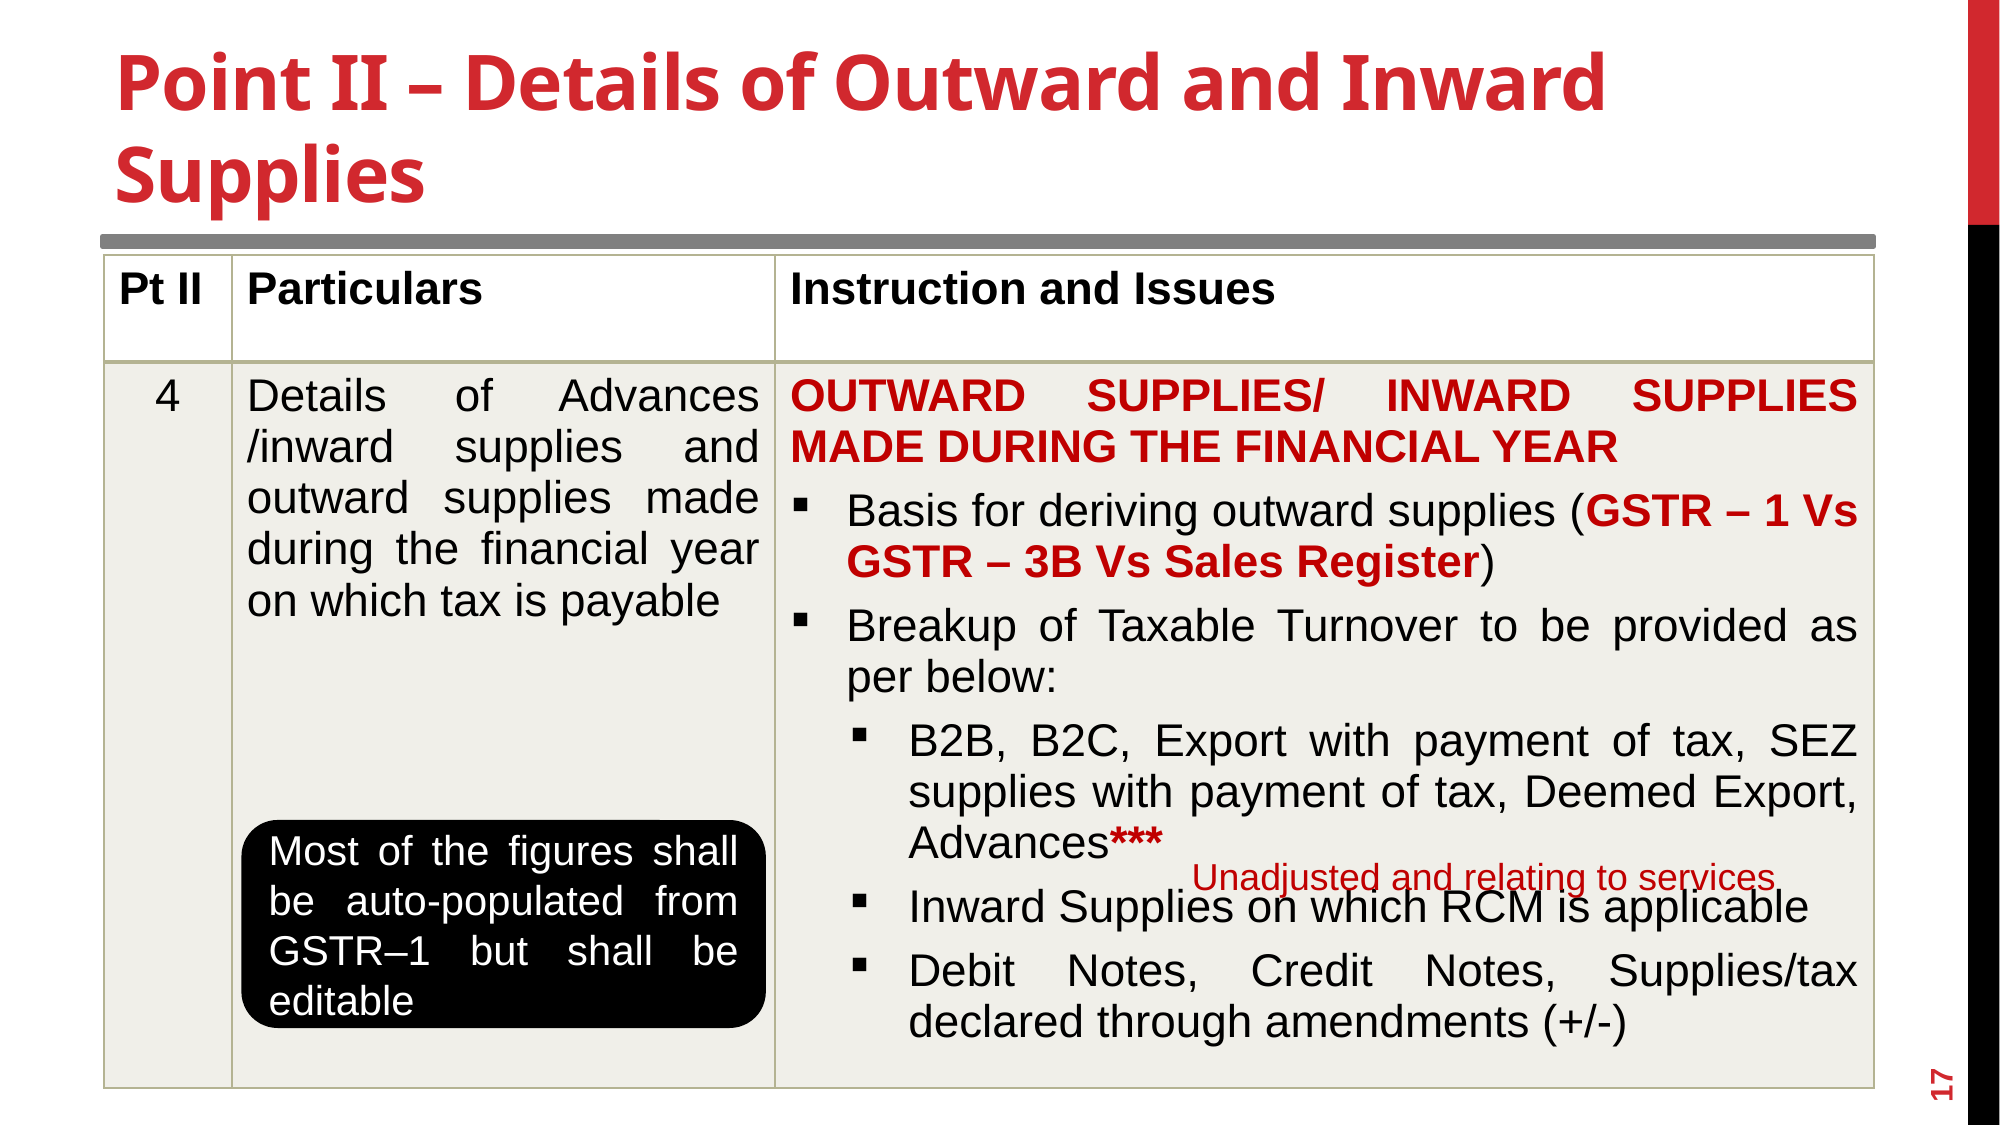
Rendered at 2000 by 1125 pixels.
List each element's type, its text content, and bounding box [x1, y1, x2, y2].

text_box Unadjusted and relating to services [1176, 845, 1827, 906]
slide_number 17 [1909, 1025, 1971, 1118]
table_cell OUTWARD SUPPLIES/ INWARD SUPPLIES MADE DURING THE FINANCIAL YEAR Basis for deriving outward supplies (GSTR – 1 Vs GSTR – 3B Vs Sales Register) Breakup of Taxable Turnover to be provided as per below: B2B, B2C, Export with payment of tax, SEZ supplies with payment of tax, Deemed Export, Advances*** Inward Supplies on which RCM is applicable Debit Notes, Credit Notes, Supplies/tax declared through amendments (+/-) [776, 364, 1873, 1087]
table_header Instruction and Issues [776, 256, 1873, 360]
table_header Particulars [233, 256, 774, 360]
table_cell Details of Advances /inward supplies and outward supplies made during the financial year on which tax is payable [233, 364, 774, 1087]
table_cell 4 [105, 364, 231, 1087]
title Point II – Details of Outward and Inward Supplies [99, 25, 1874, 225]
table_header Pt II [105, 256, 231, 360]
text_box Most of the figures shall be auto-populated from GSTR–1 but shall be editable [241, 819, 766, 1029]
